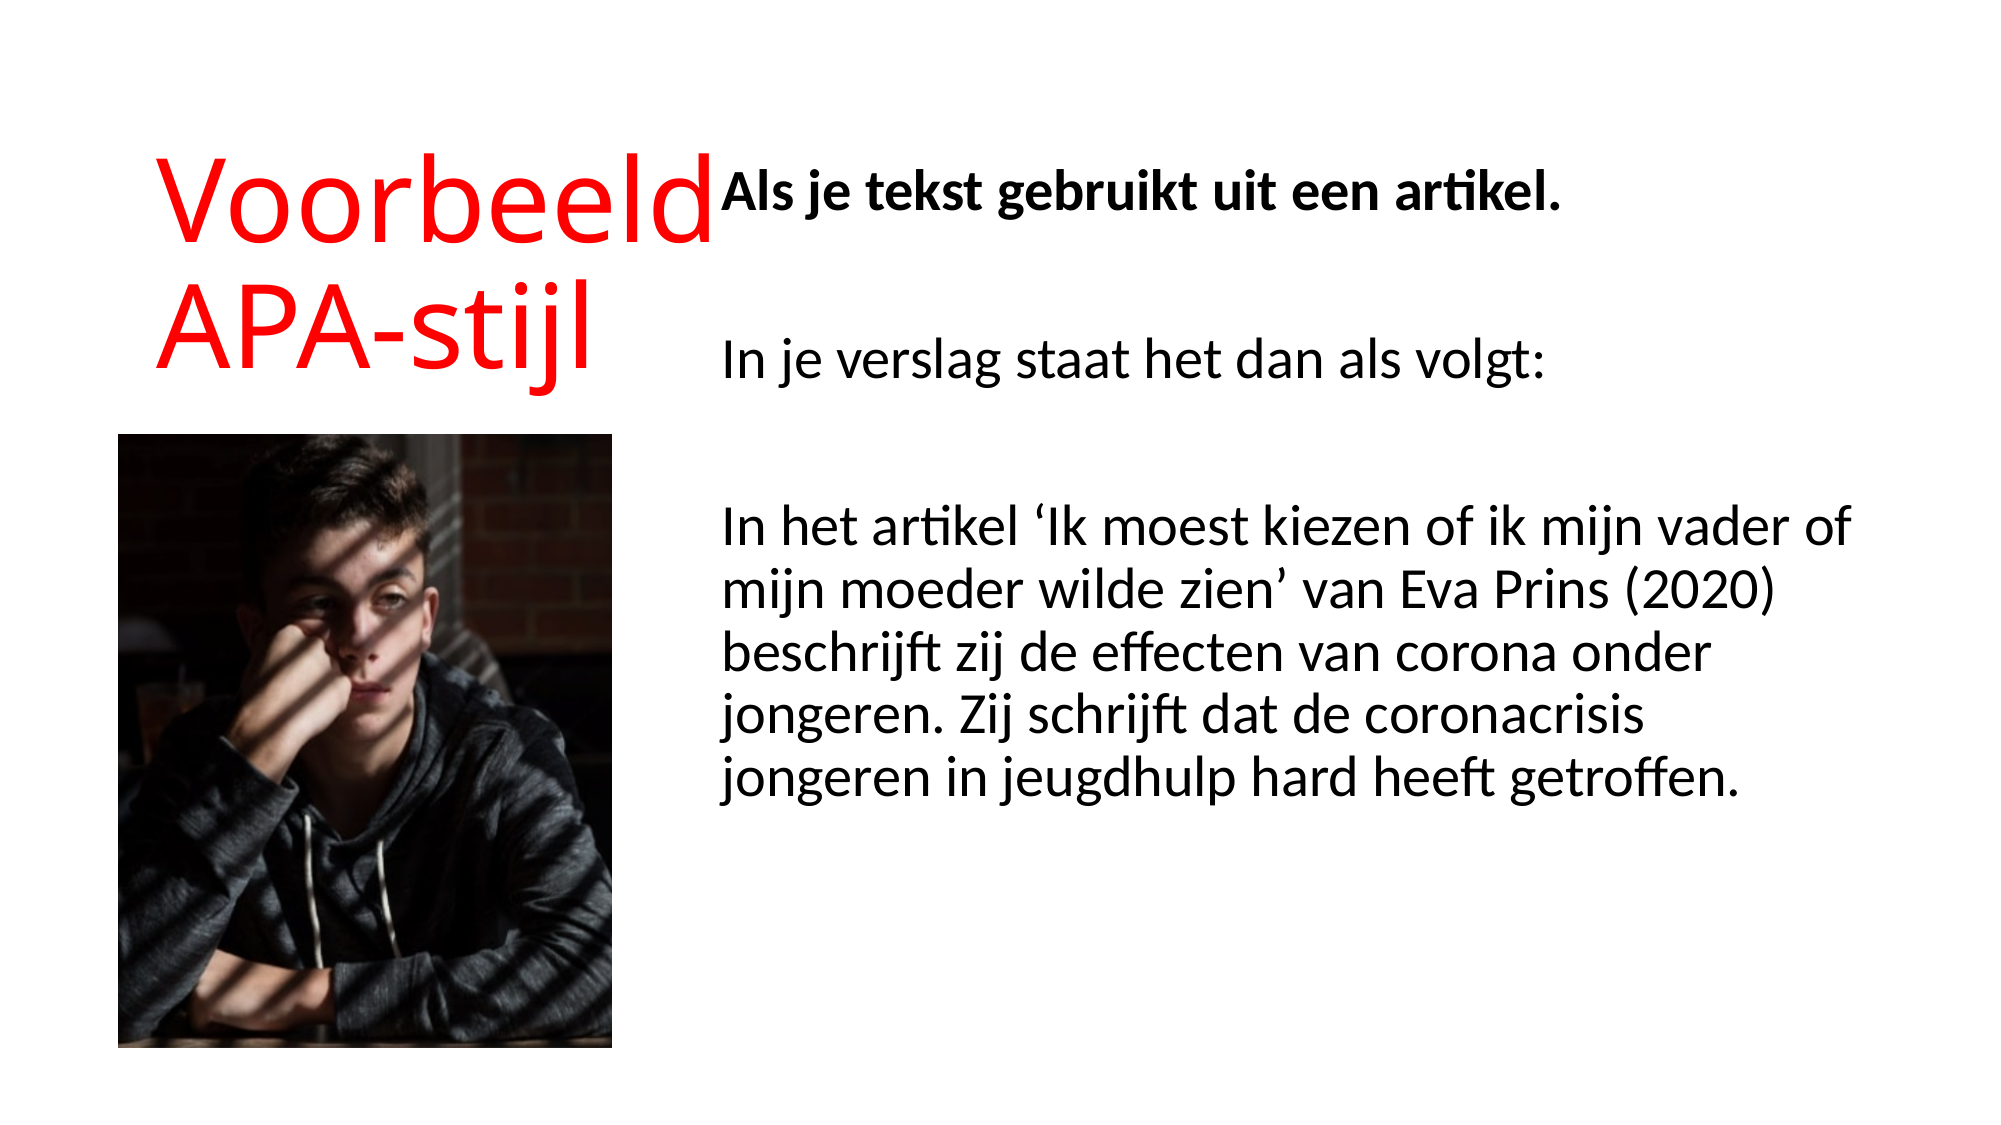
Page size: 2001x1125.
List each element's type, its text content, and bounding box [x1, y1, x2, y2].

picture [118, 434, 612, 1050]
title Voorbeeld APA-stijl [141, 0, 767, 684]
list Als je tekst gebruikt uit een artikel. In je verslag staat het dan als volgt: In het artikel ‘Ik moest kiezen of ik mijn vader of mijn moeder wilde zien’ van Eva Prins (2020) beschrijft zij de effecten van corona onder jongeren. Zij schrijft dat de coronacrisis jongeren in jeugdhulp hard heeft getroffen. [706, 152, 1882, 973]
